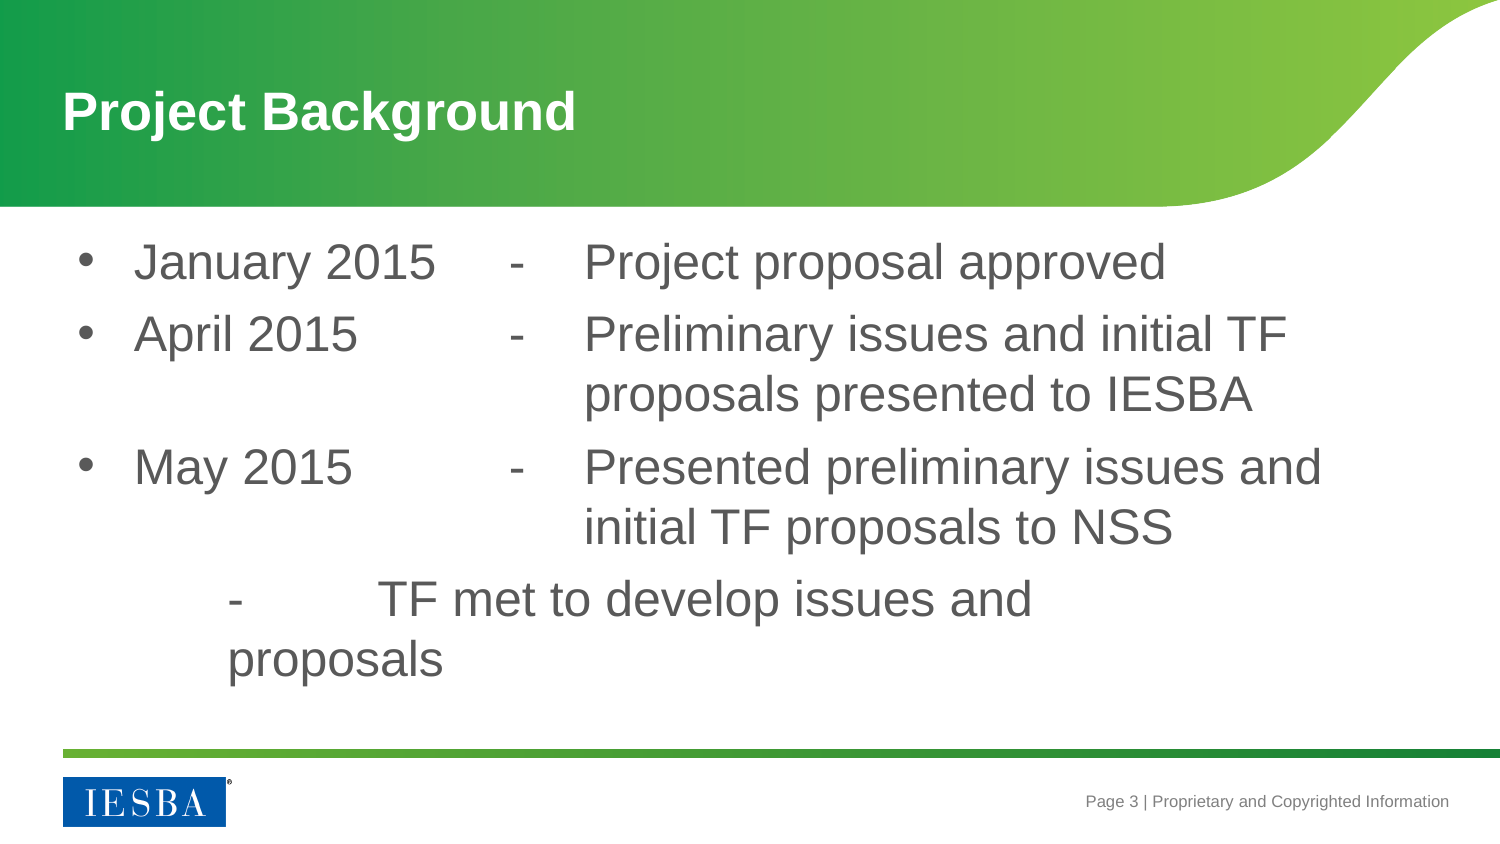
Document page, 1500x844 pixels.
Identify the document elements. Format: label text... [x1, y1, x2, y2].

picture [63, 777, 232, 827]
list January 2015 - Project proposal approved April 2015 - Preliminary issues and initial TF proposals presented to IESBA May 2015 - Presented preliminary issues and initial TF proposals to NSS - TF met to develop issues and proposals [62, 221, 1388, 725]
picture [0, 0, 1500, 207]
title Project Background [62, 75, 1300, 142]
